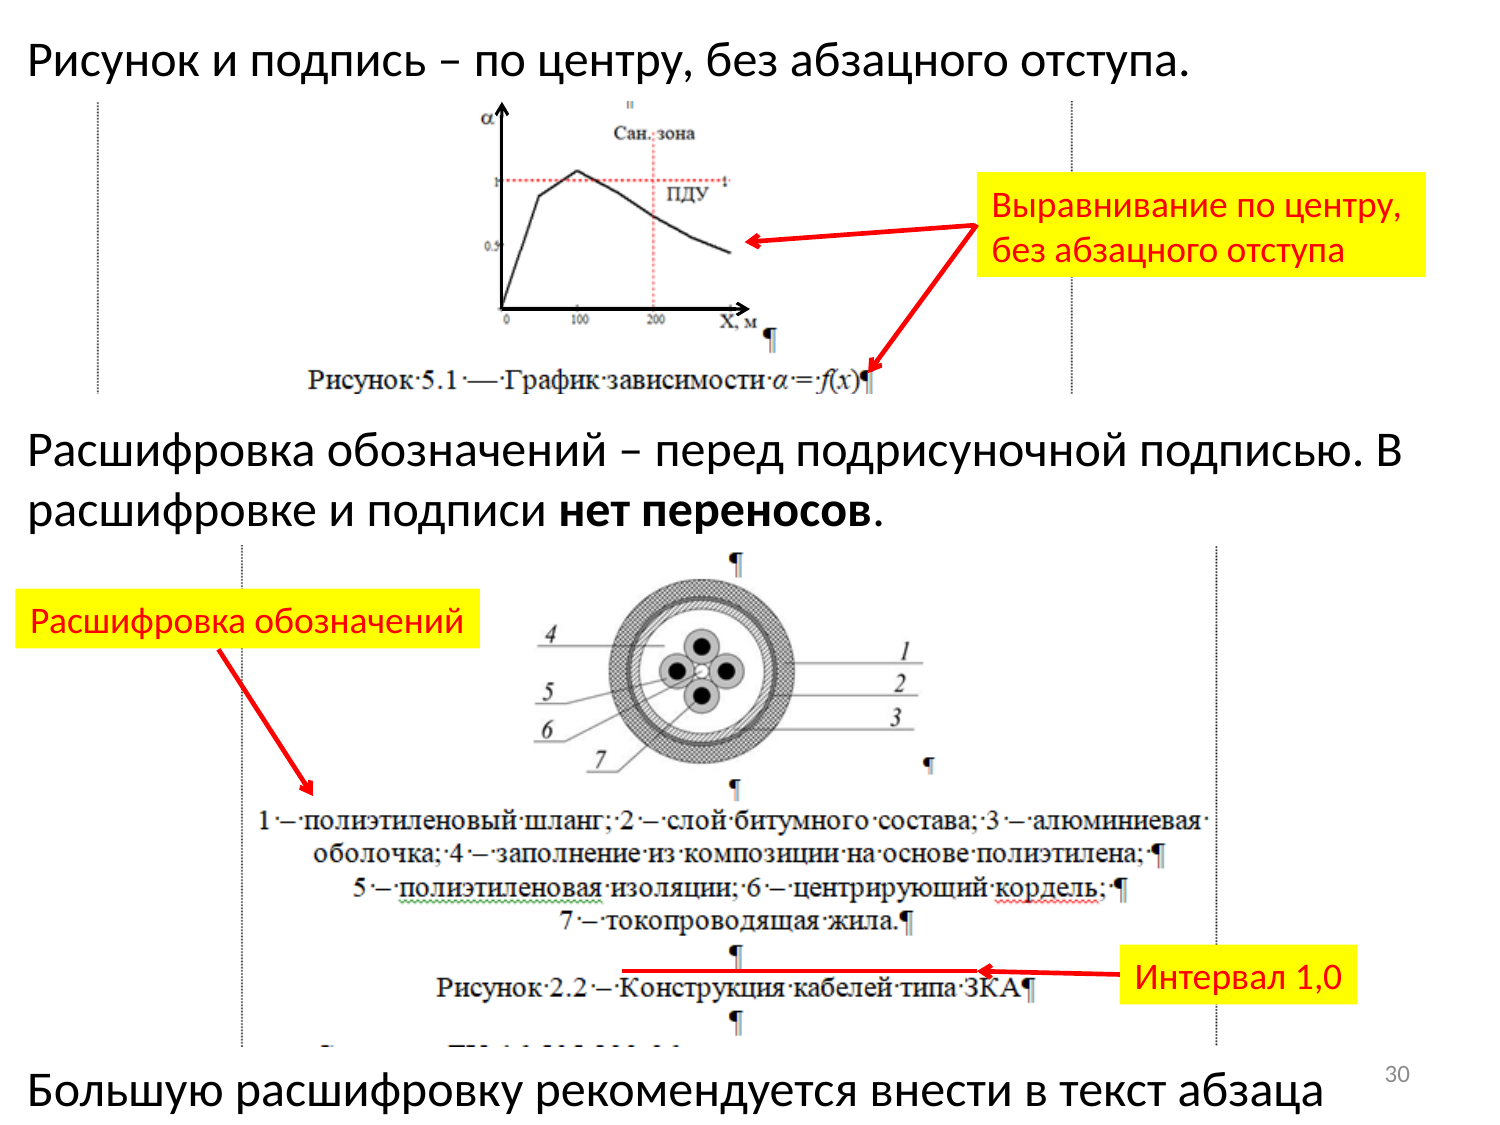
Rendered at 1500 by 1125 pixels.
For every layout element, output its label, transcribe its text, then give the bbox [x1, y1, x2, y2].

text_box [744, 224, 975, 243]
picture [218, 544, 1230, 1048]
text_box Выравнивание по центру, без абзацного отступа [1082, 172, 1426, 277]
text_box Интервал 1,0 [1235, 944, 1358, 1005]
text_box Расшифровка обозначений [15, 588, 213, 649]
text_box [976, 970, 1119, 976]
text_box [218, 649, 314, 797]
slide_number 30 [1074, 1042, 1425, 1103]
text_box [867, 250, 975, 374]
text_box Рисунок и подпись – по центру, без абзацного отступа. Расшифровка обозначений – перед подрисуночной подписью. В расшифровке и подписи нет переносов. Большую расшифровку рекомендуется внести в текст абзаца [12, 19, 1478, 1124]
picture [88, 101, 1077, 394]
